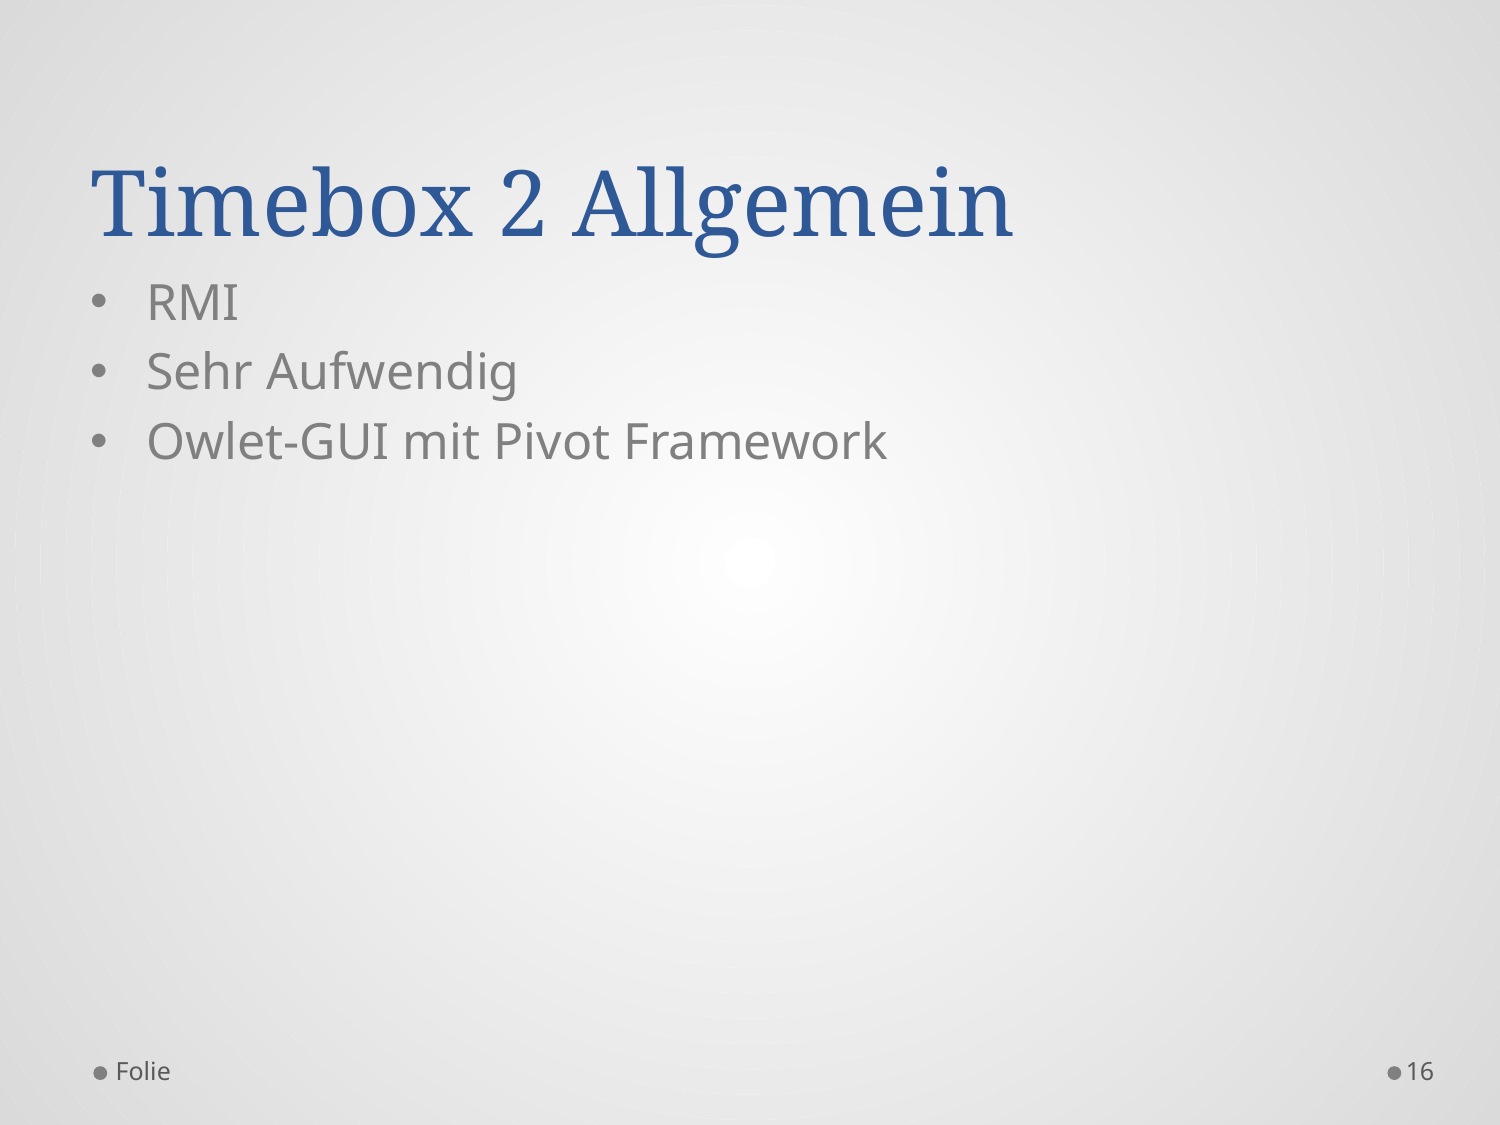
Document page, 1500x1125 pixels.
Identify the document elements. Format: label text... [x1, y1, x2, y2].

list RMI Sehr Aufwendig Owlet-GUI mit Pivot Framework [75, 262, 1425, 1005]
title Timebox 2 Allgemein [75, 0, 1425, 262]
slide_number 16 [1401, 1042, 1494, 1103]
footer Folie [108, 1042, 576, 1103]
